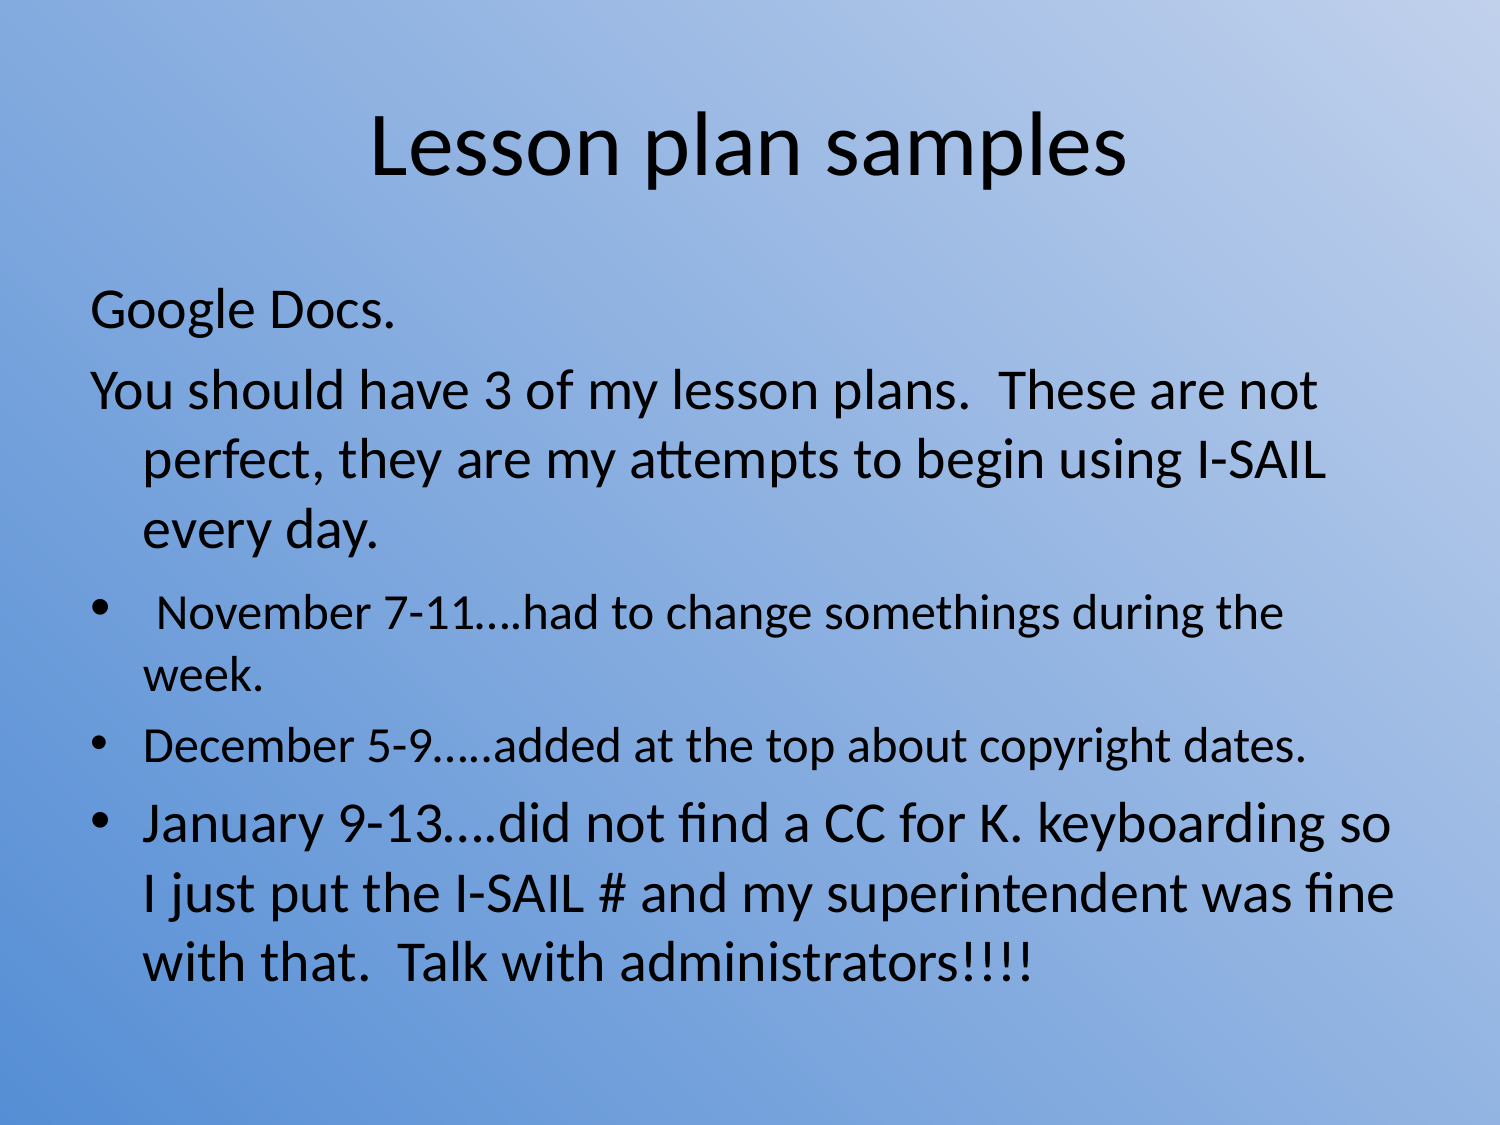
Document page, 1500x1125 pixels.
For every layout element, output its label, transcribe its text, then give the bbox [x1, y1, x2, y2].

title Lesson plan samples [75, 45, 1425, 233]
list Google Docs. You should have 3 of my lesson plans. These are not perfect, they are my attempts to begin using I-SAIL every day. November 7-11….had to change somethings during the week. December 5-9…..added at the top about copyright dates. January 9-13….did not find a CC for K. keyboarding so I just put the I-SAIL # and my superintendent was fine with that. Talk with administrators!!!! [75, 262, 1425, 1005]
